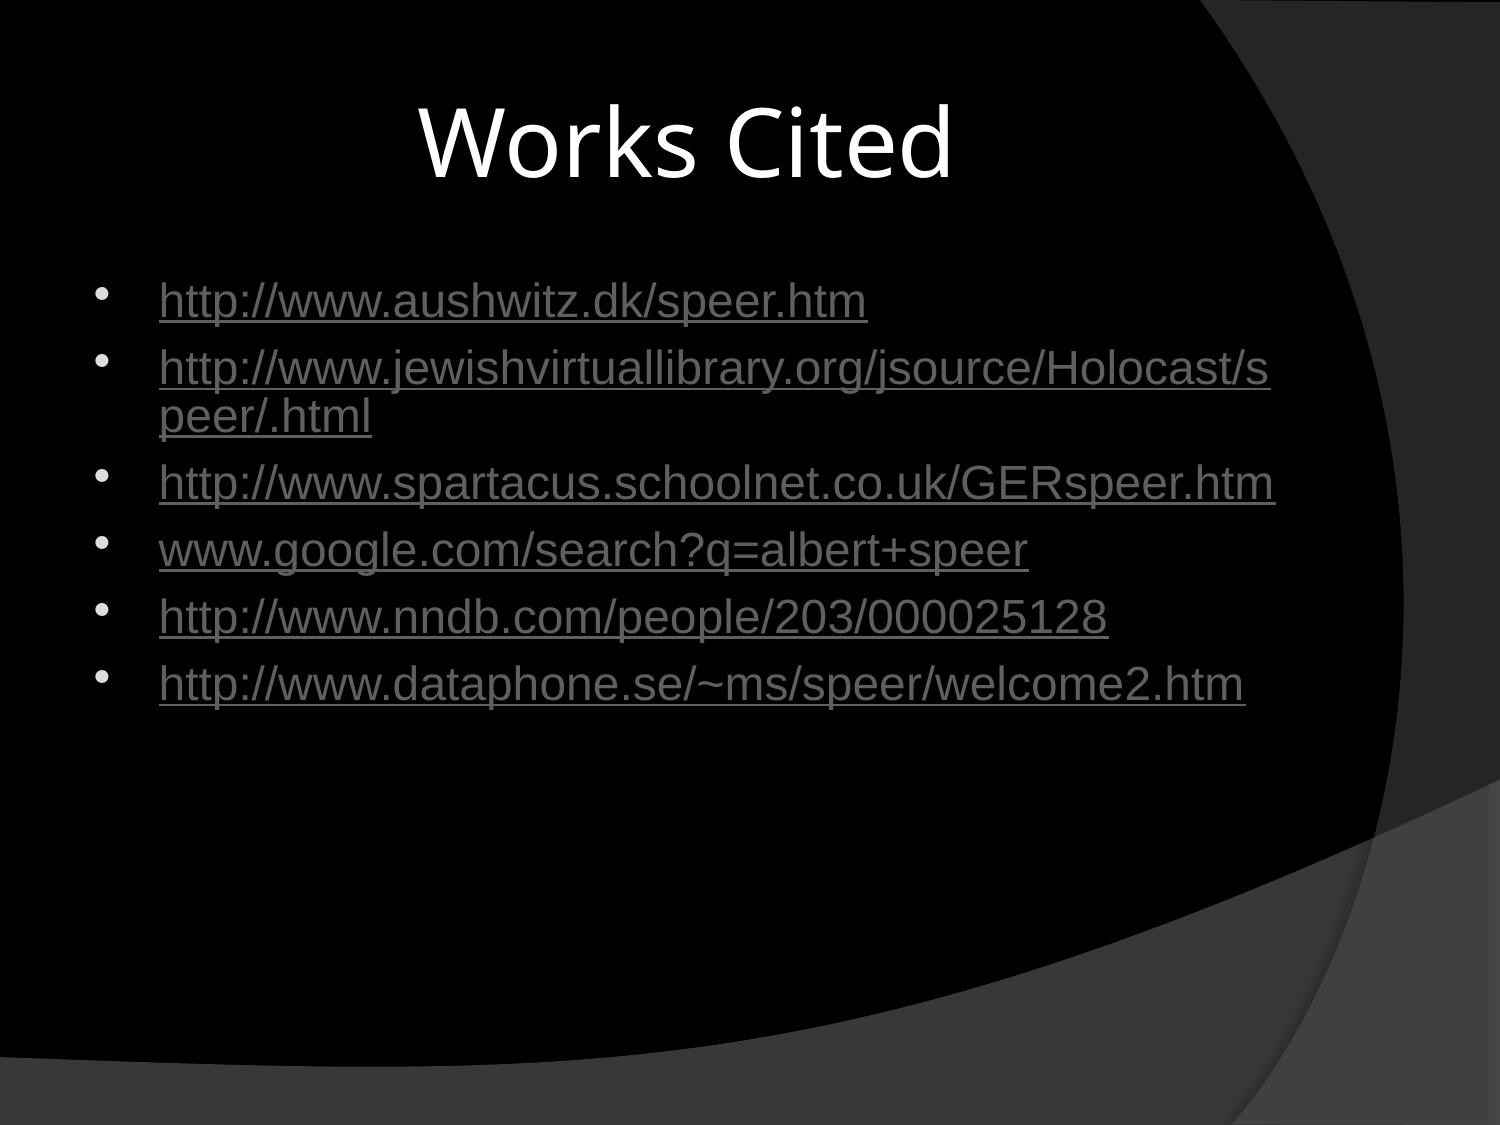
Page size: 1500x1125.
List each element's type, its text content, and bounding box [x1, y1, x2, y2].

title Works Cited [75, 45, 1300, 233]
list http://www.aushwitz.dk/speer.htm http://www.jewishvirtuallibrary.org/jsource/Holocast/speer/.html http://www.spartacus.schoolnet.co.uk/GERspeer.htm www.google.com/search?q=albert+speer http://www.nndb.com/people/203/000025128 http://www.dataphone.se/~ms/speer/welcome2.htm [75, 262, 1300, 1005]
